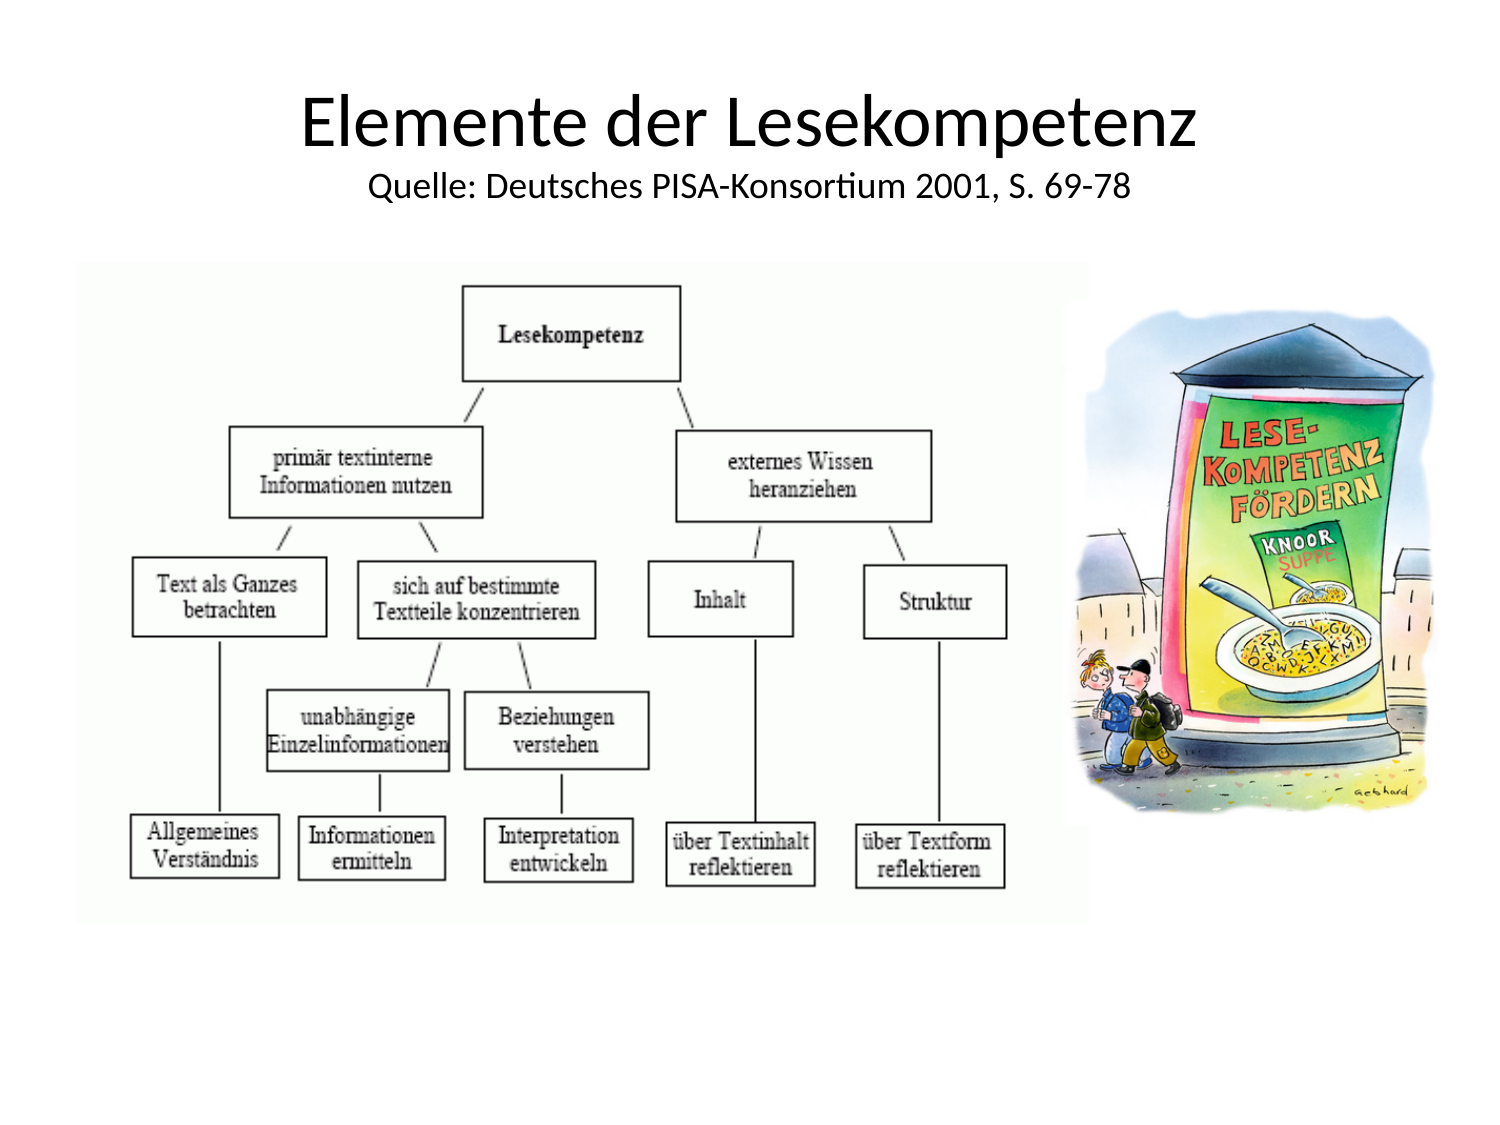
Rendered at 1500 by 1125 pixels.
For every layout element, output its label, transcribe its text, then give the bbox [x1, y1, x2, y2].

title Elemente der Lesekompetenz Quelle: Deutsches PISA-Konsortium 2001, S. 69-78 [75, 45, 1425, 233]
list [74, 262, 1089, 923]
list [1062, 299, 1449, 826]
